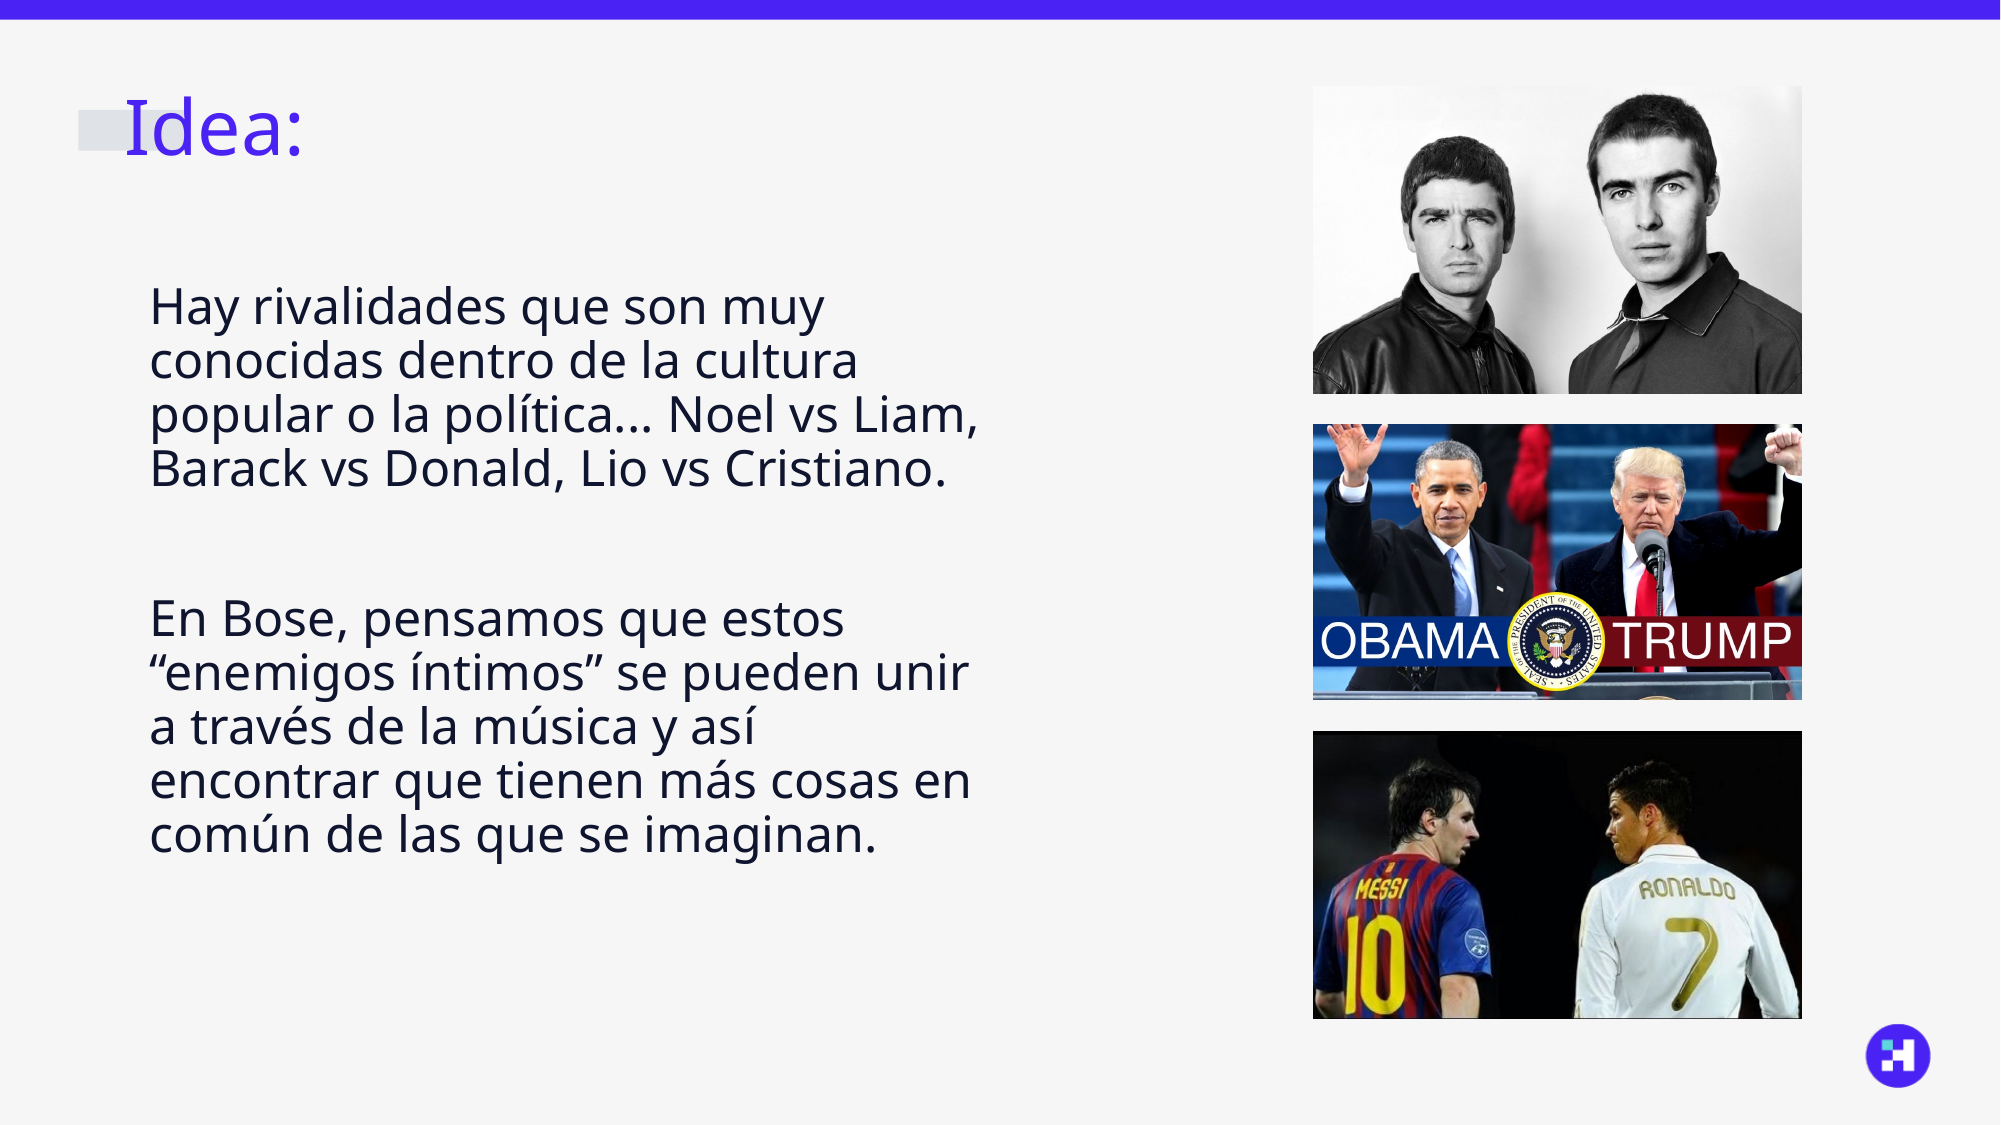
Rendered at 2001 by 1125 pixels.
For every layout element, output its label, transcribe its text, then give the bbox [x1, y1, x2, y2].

picture [1313, 86, 1802, 394]
list Hay rivalidades que son muy conocidas dentro de la cultura popular o la política... Noel vs Liam, Barack vs Donald, Lio vs Cristiano. En Bose, pensamos que estos “enemigos íntimos” se pueden unir a través de la música y así encontrar que tienen más cosas en común de las que se imaginan. [129, 271, 1003, 999]
picture [1313, 424, 1802, 701]
picture [1853, 1015, 1940, 1095]
picture [1313, 731, 1802, 1020]
title Idea: [104, 60, 1379, 200]
